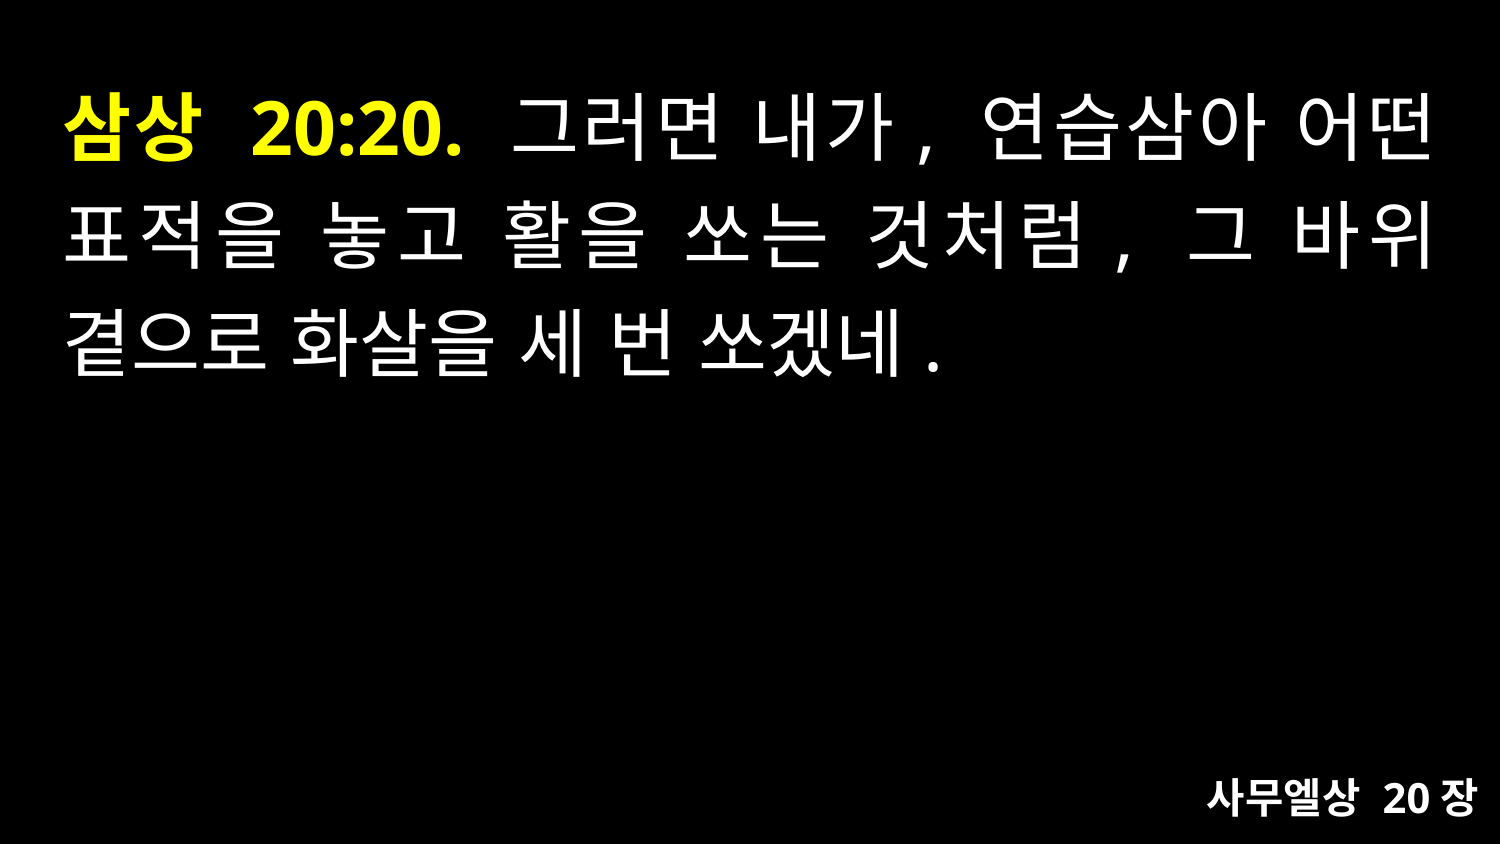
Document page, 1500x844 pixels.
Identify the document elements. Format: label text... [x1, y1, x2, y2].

title 삼상 20:20. 그러면 내가, 연습삼아 어떤 표적을 놓고 활을 쏘는 것처럼, 그 바위 곁으로 화살을 세 번 쏘겠네. [0, 0, 1500, 844]
subtitle 사무엘상 20장 [916, 770, 1500, 844]
